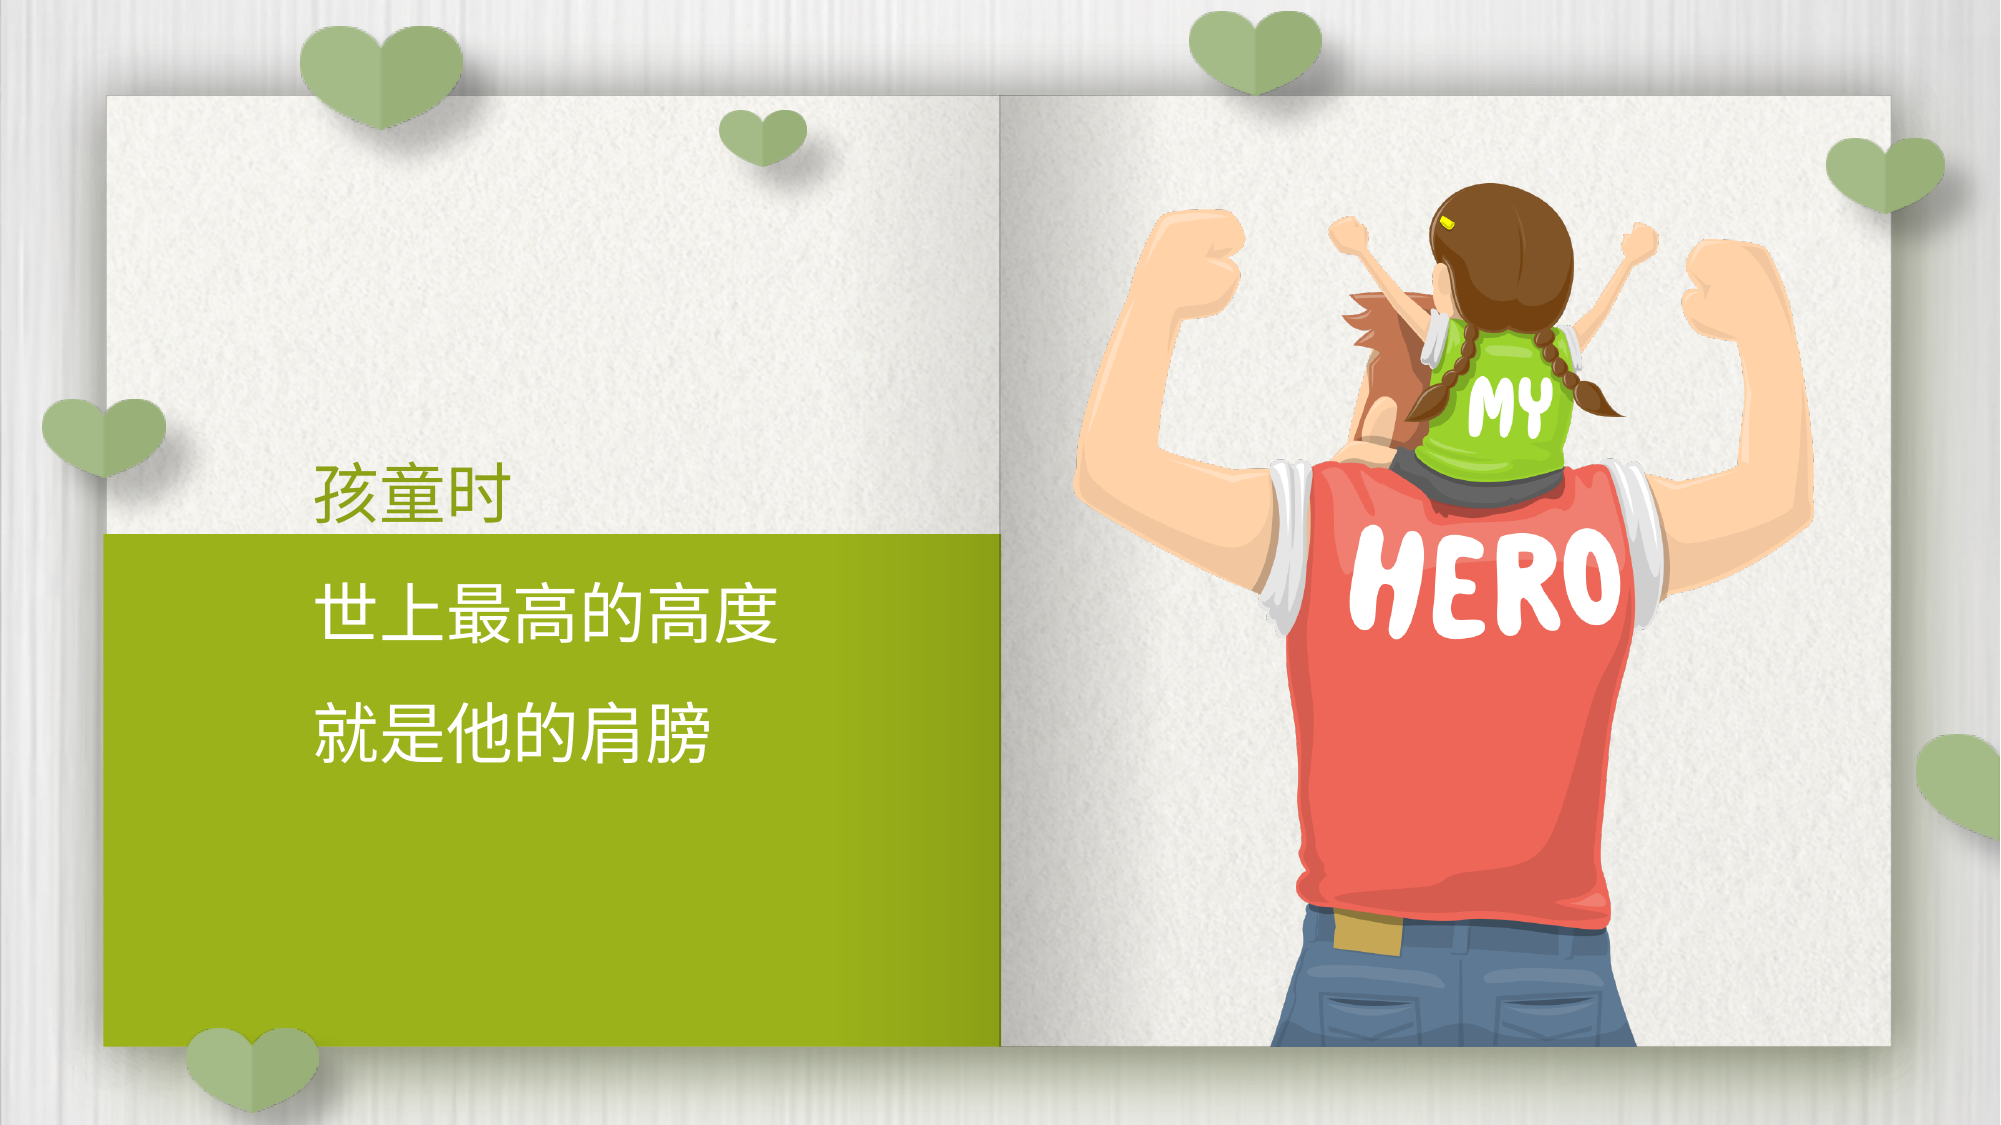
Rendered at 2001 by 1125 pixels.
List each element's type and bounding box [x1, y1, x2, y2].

text_box [103, 95, 1891, 1047]
picture [0, 0, 2001, 1125]
